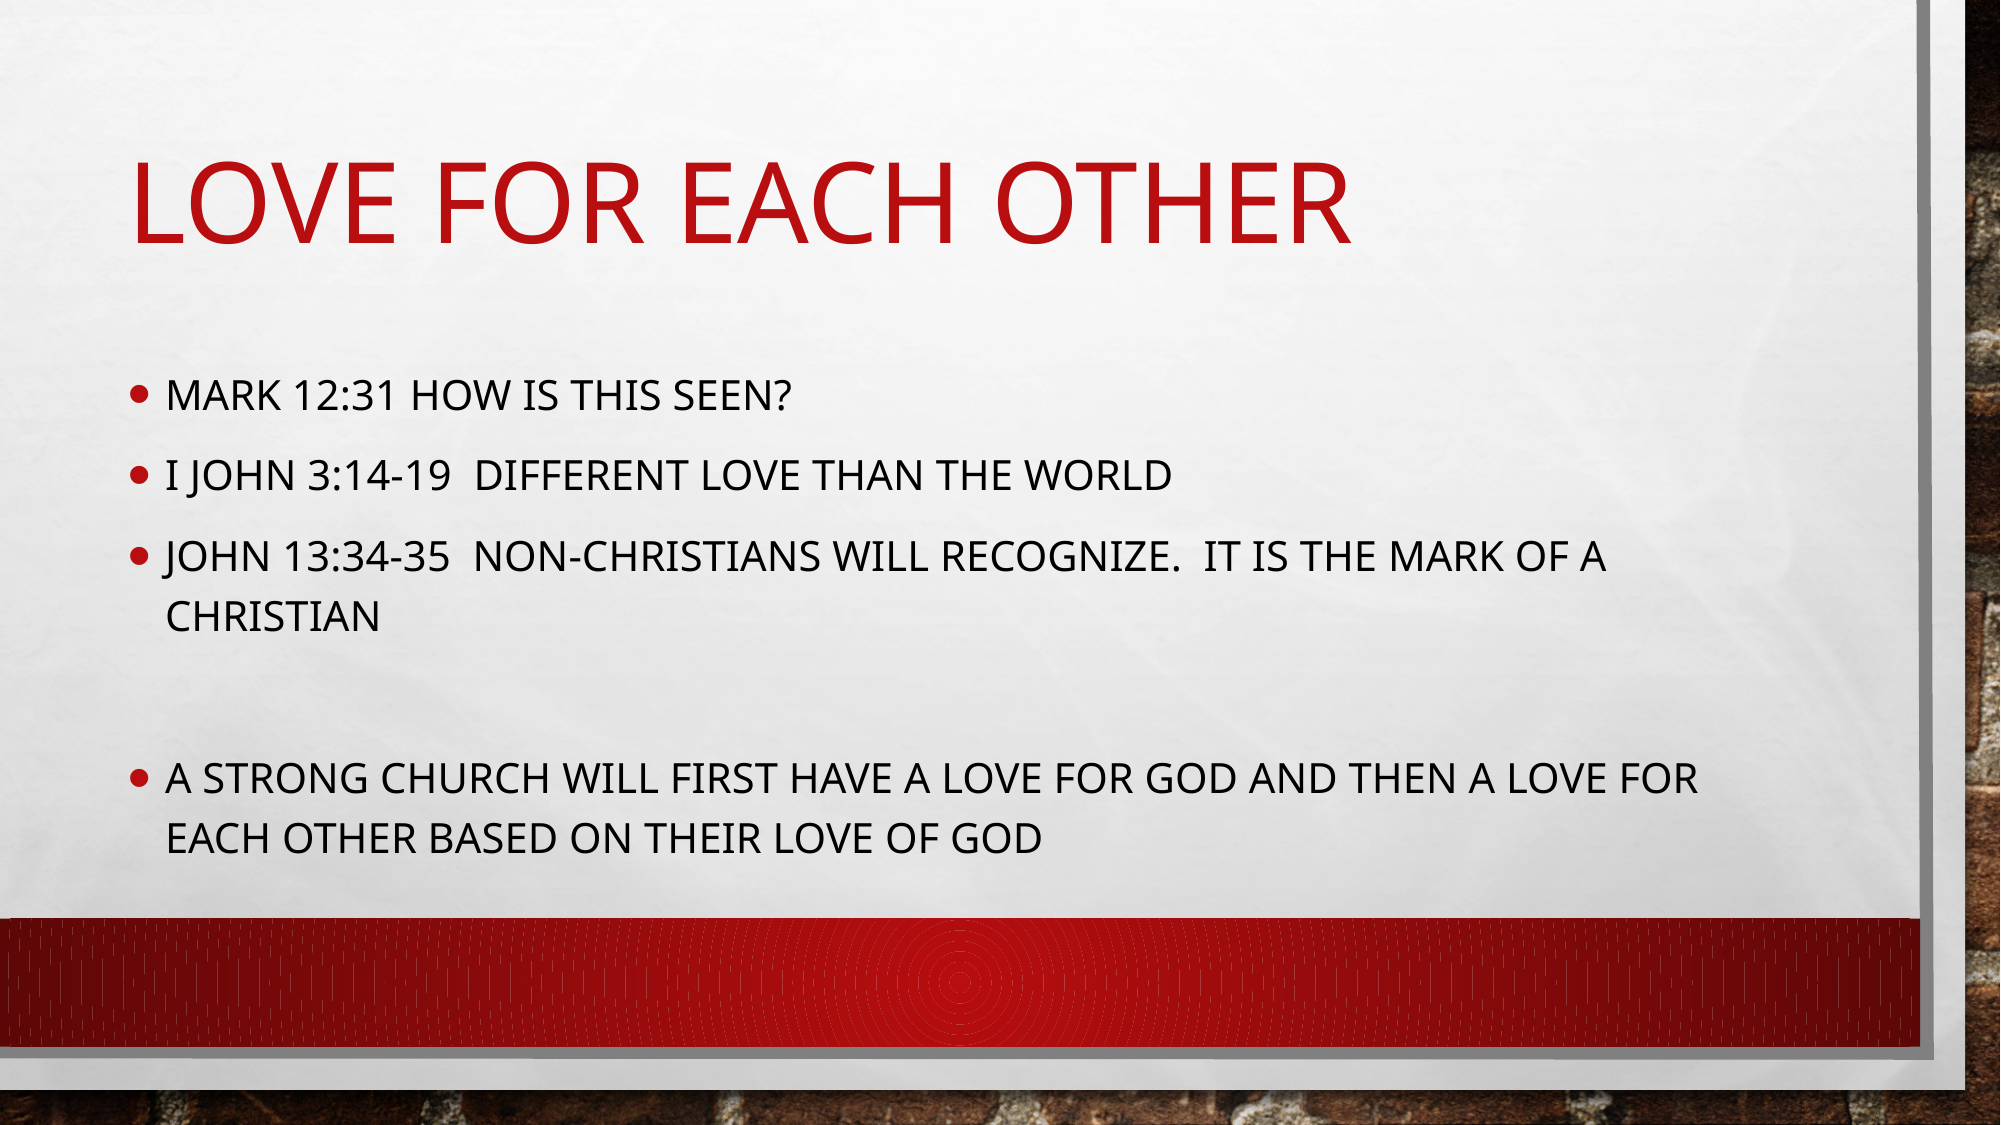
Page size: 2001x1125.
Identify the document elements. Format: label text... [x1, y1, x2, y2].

picture [0, 0, 2000, 1125]
title Love for each other [112, 112, 1818, 302]
list Mark 12:31 How is this seen? I John 3:14-19 Different Love than the world John 13:34-35 non-Christians will recognize. It is the mark of a Christian A strong church will first have a love for god and then a love for each other based on their love of god [112, 338, 1818, 882]
